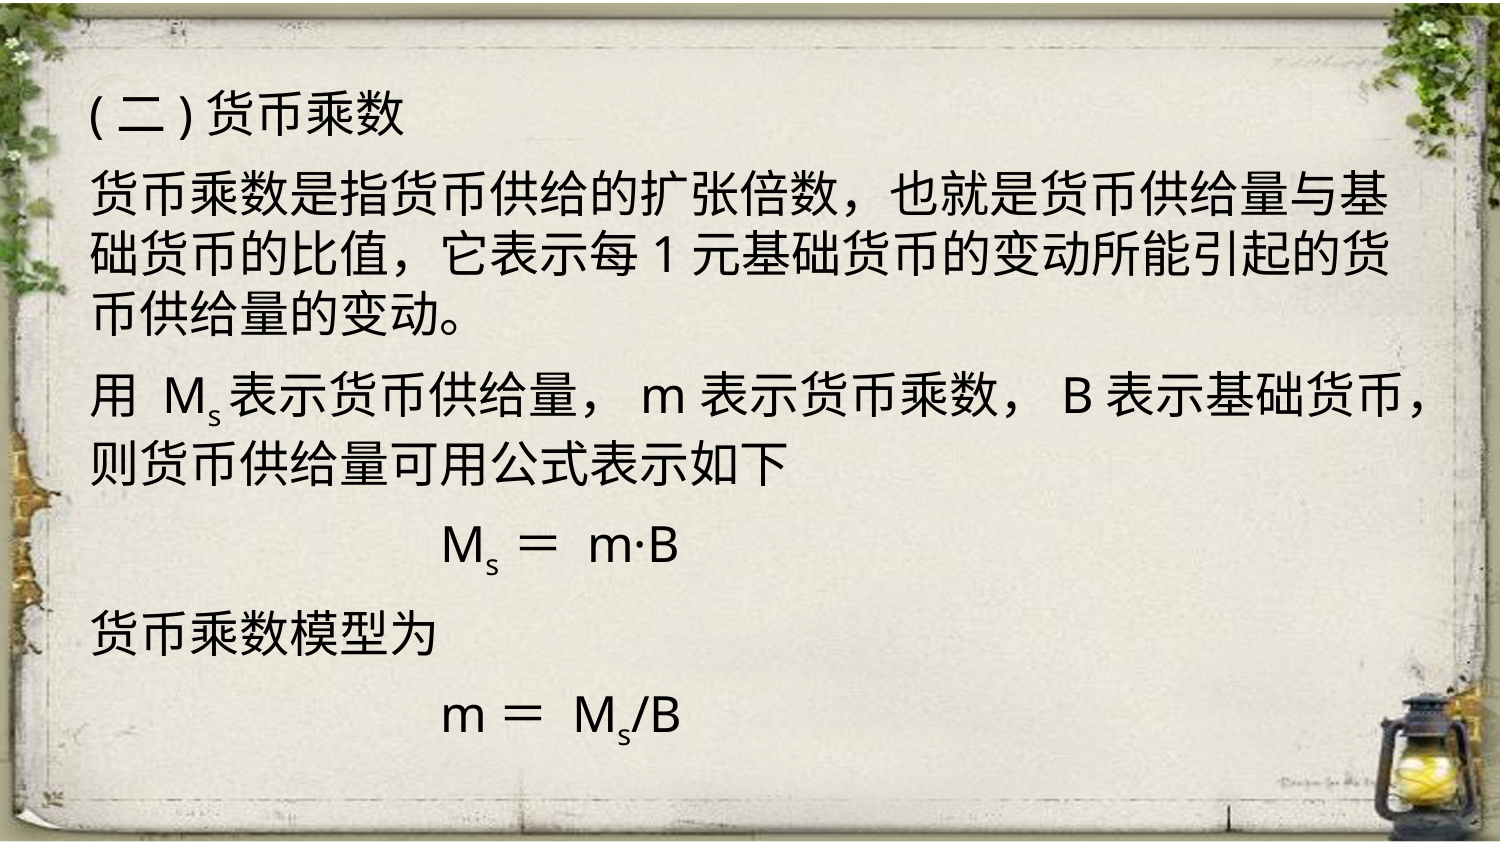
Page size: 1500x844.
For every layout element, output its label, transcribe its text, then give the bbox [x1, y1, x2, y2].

list (二)货币乘数 货币乘数是指货币供给的扩张倍数，也就是货币供给量与基础货币的比值，它表示每1元基础货币的变动所能引起的货币供给量的变动。 用 Ms表示货币供给量，m表示货币乘数，B表示基础货币，则货币供给量可用公式表示如下 Ms ＝ m·B 货币乘数模型为 m＝ Ms/B [74, 74, 1426, 807]
picture [0, 0, 1500, 844]
